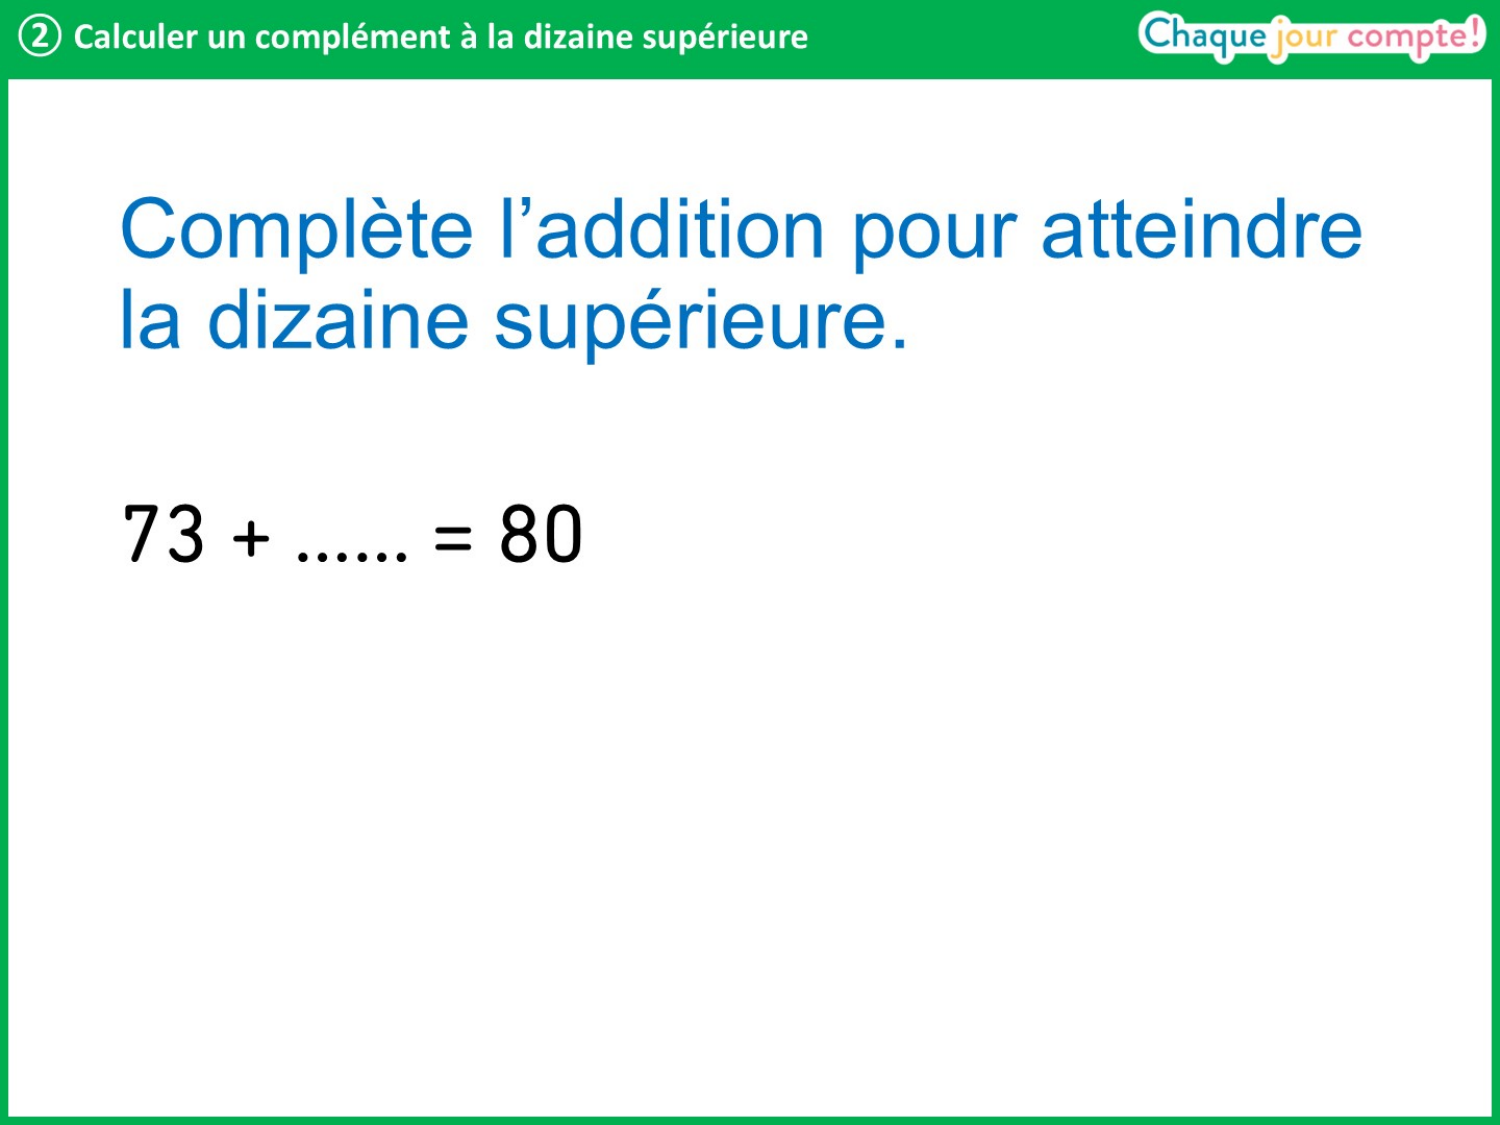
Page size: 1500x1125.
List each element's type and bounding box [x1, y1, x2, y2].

list [0, 0, 1500, 1125]
